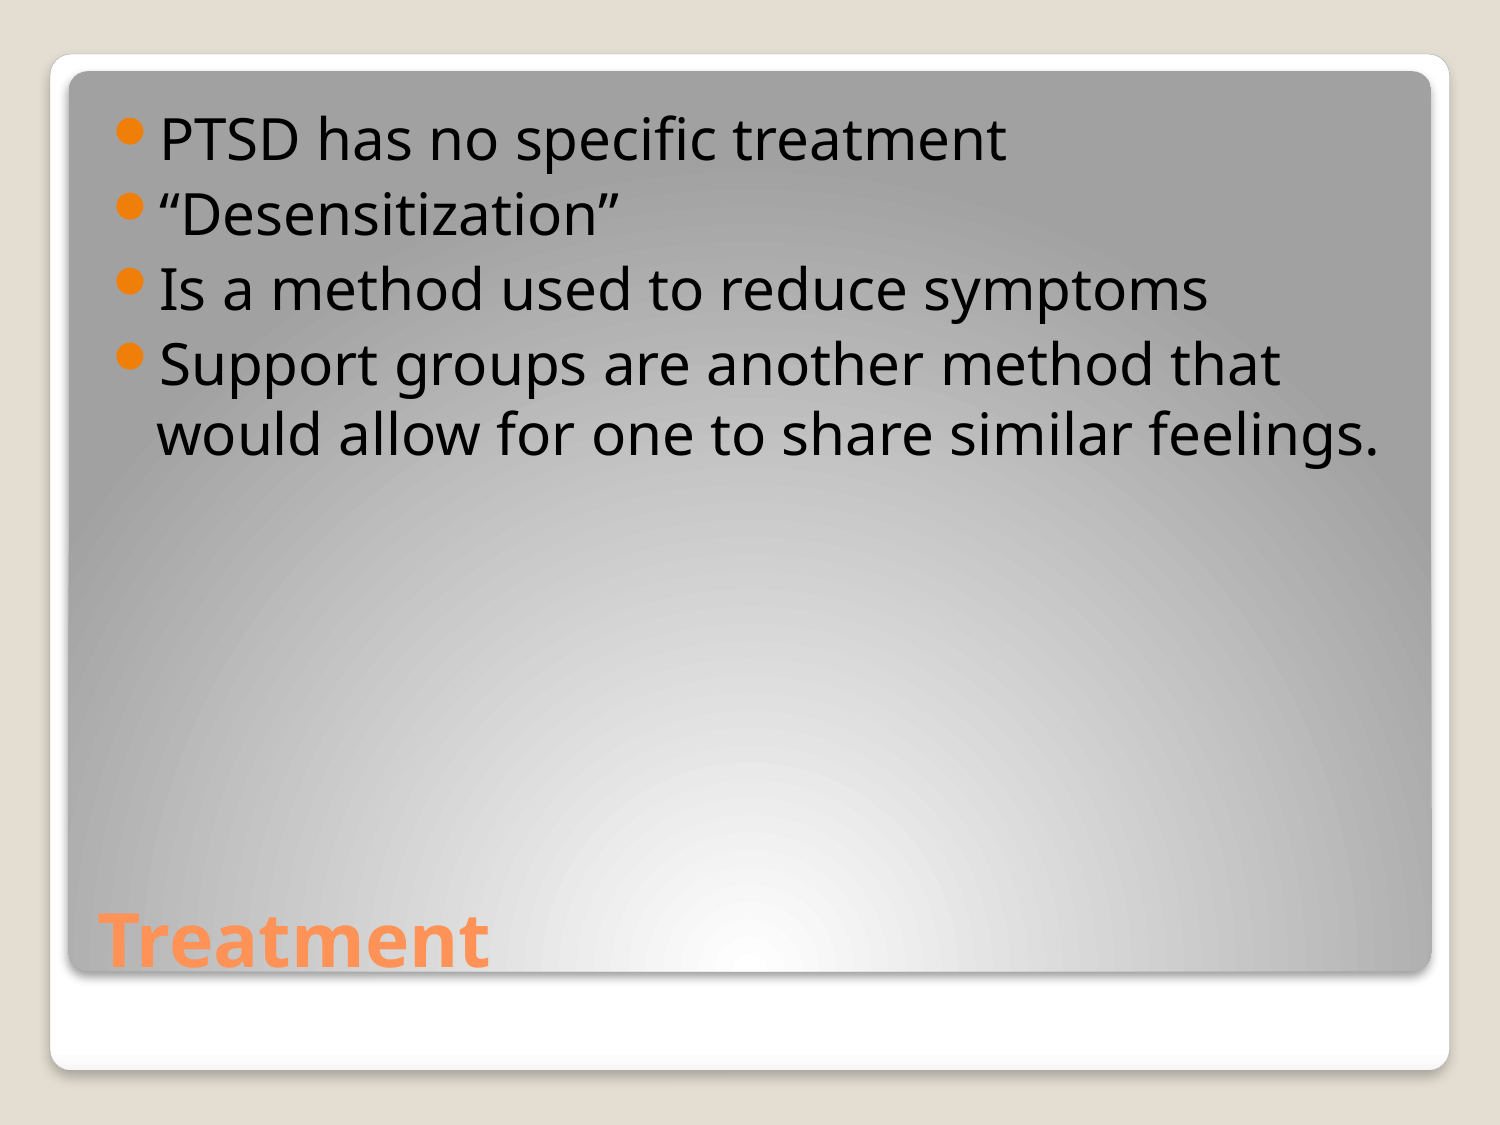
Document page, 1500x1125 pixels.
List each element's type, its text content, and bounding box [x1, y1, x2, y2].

title Treatment [82, 817, 1425, 990]
list PTSD has no specific treatment “Desensitization” Is a method used to reduce symptoms Support groups are another method that would allow for one to share similar feelings. [82, 86, 1425, 774]
